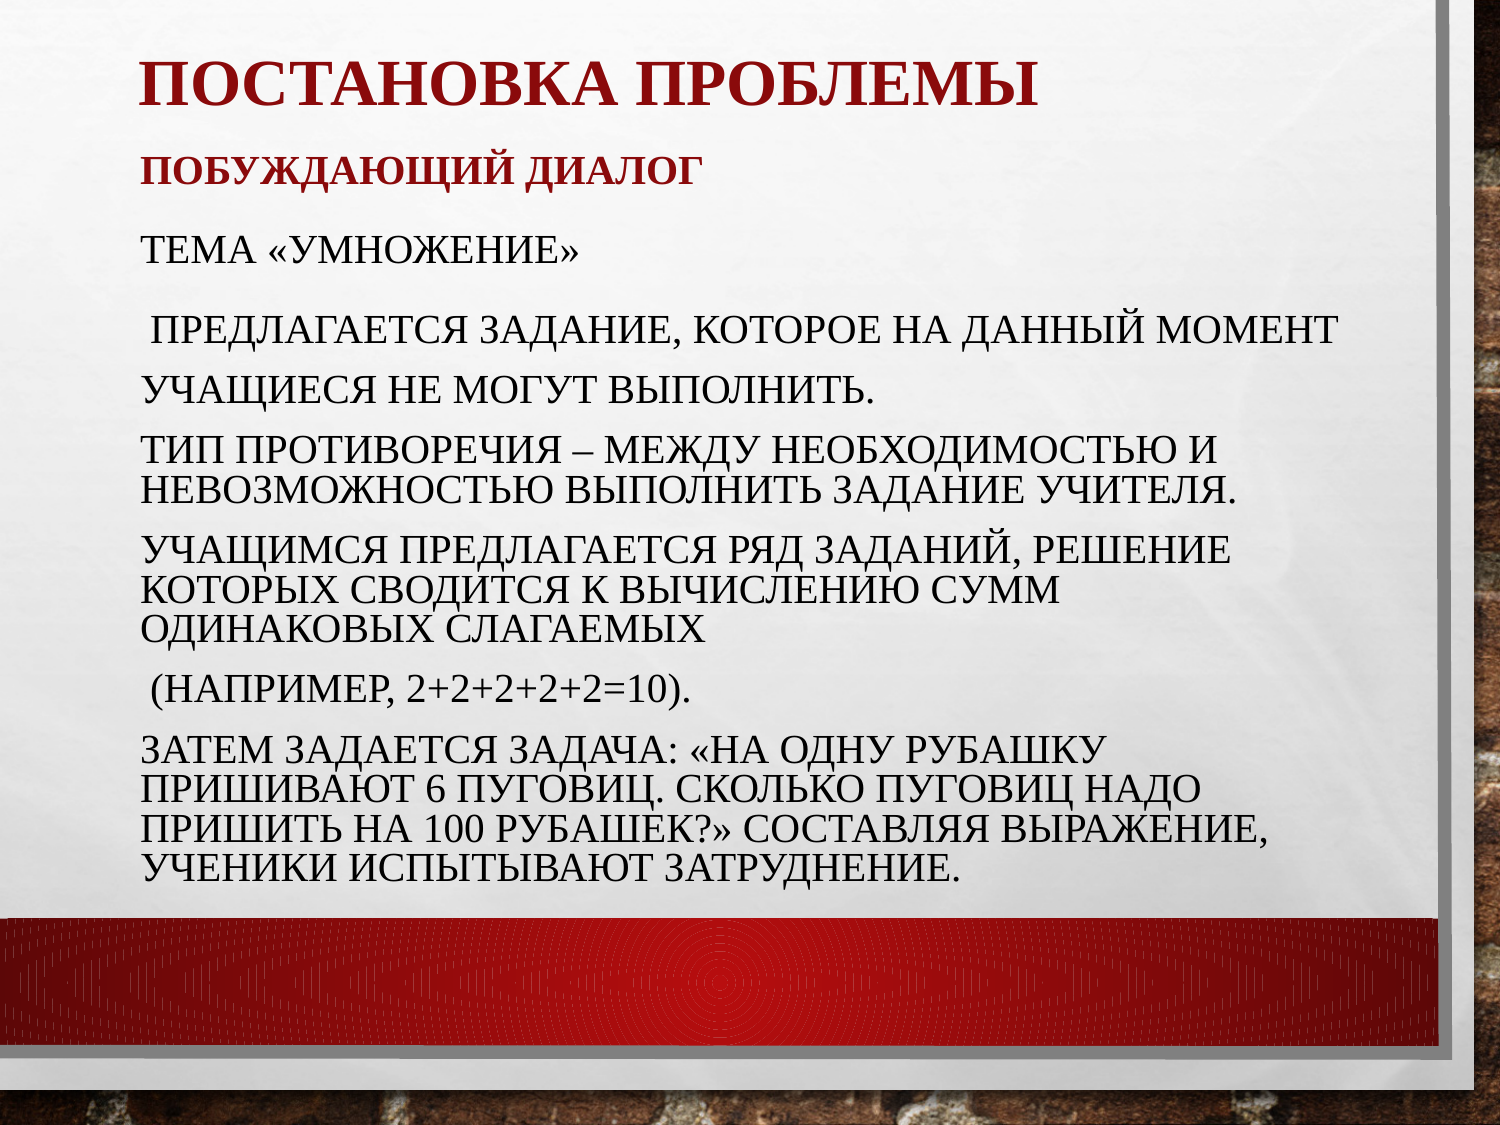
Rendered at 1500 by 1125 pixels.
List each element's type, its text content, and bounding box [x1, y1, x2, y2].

list Побуждающий диалог Тема «Умножение» Предлагается задание, которое на данный момент учащиеся не могут выполнить. Тип противоречия – между необходимостью и невозможностью выполнить задание учителя. Учащимся предлагается ряд заданий, решение которых сводится к вычислению сумм одинаковых слагаемых (например, 2+2+2+2+2=10). Затем задается задача: «На одну рубашку пришивают 6 пуговиц. Сколько пуговиц надо пришить на 100 рубашек?» Составляя выражение, ученики испытывают затруднение. [125, 125, 1363, 905]
title Постановка проблемы [123, 19, 1237, 149]
picture [0, 0, 1500, 1125]
